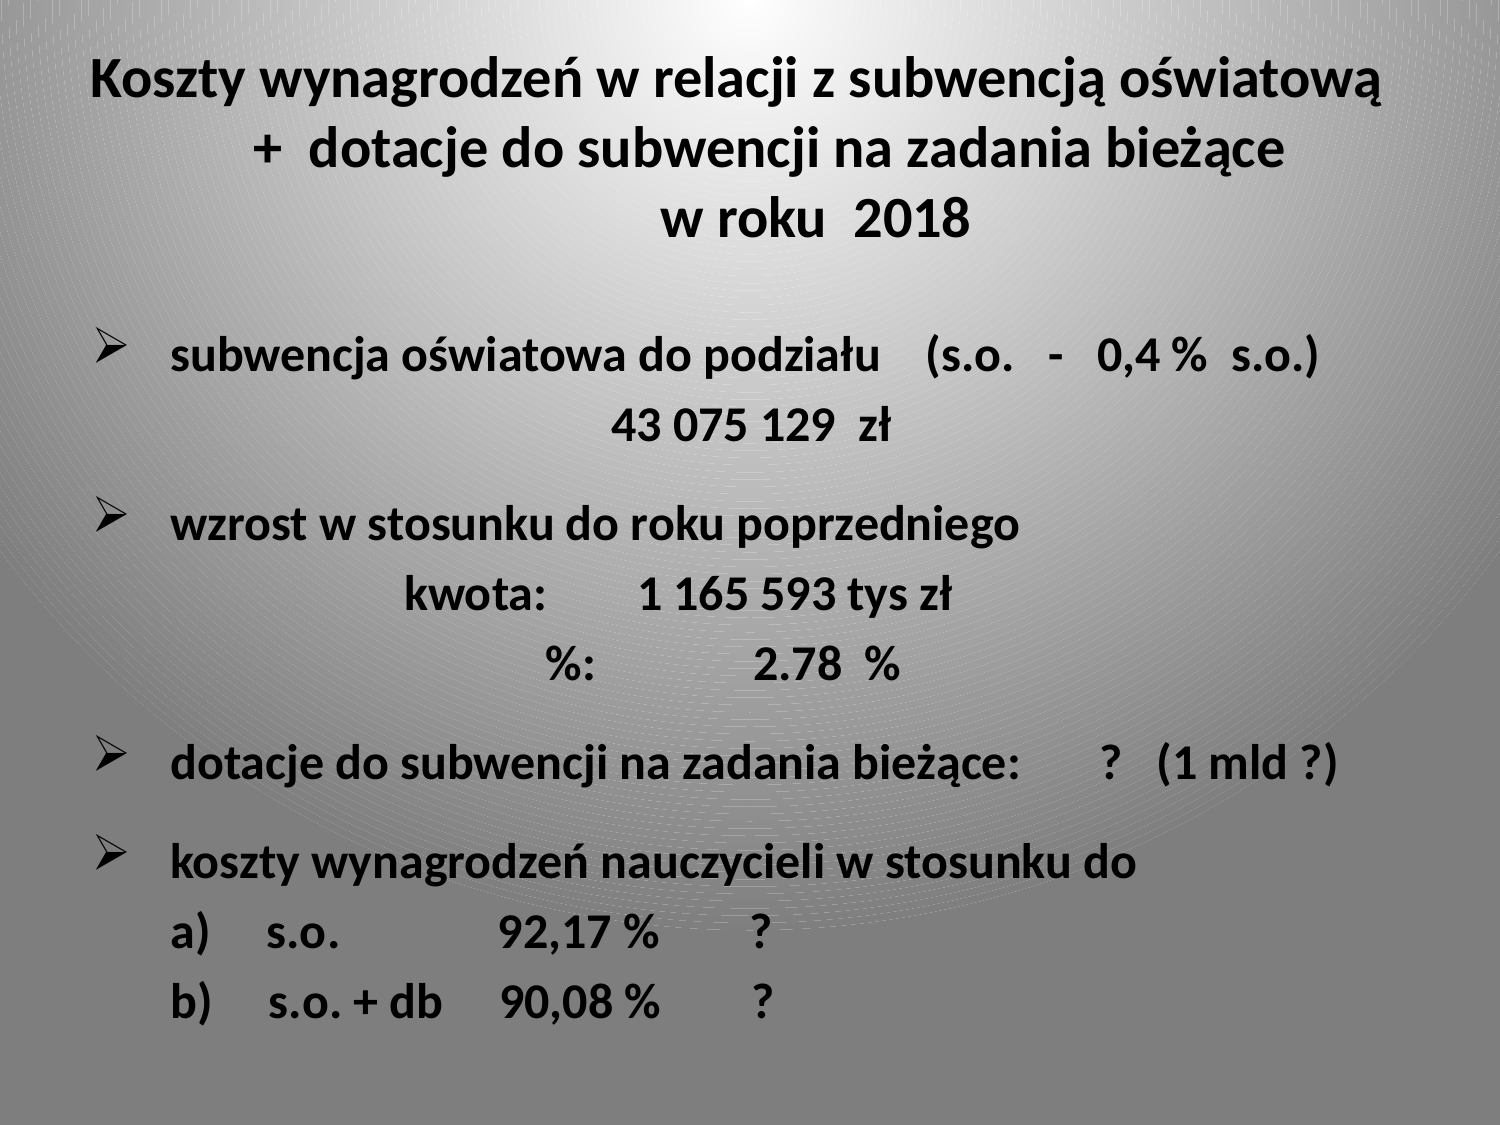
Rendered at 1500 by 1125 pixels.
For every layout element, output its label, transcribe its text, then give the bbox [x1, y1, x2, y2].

title Koszty wynagrodzeń w relacji z subwencją oświatową + dotacje do subwencji na zadania bieżące w roku 2018 [75, 45, 1425, 244]
list subwencja oświatowa do podziału (s.o. - 0,4 % s.o.) 43 075 129 zł wzrost w stosunku do roku poprzedniego kwota: 1 165 593 tys zł %: 2.78 % dotacje do subwencji na zadania bieżące: ? (1 mld ?) koszty wynagrodzeń nauczycieli w stosunku do a) s.o. 92,17 % ? b) s.o. + db 90,08 % ? [76, 314, 1427, 1123]
